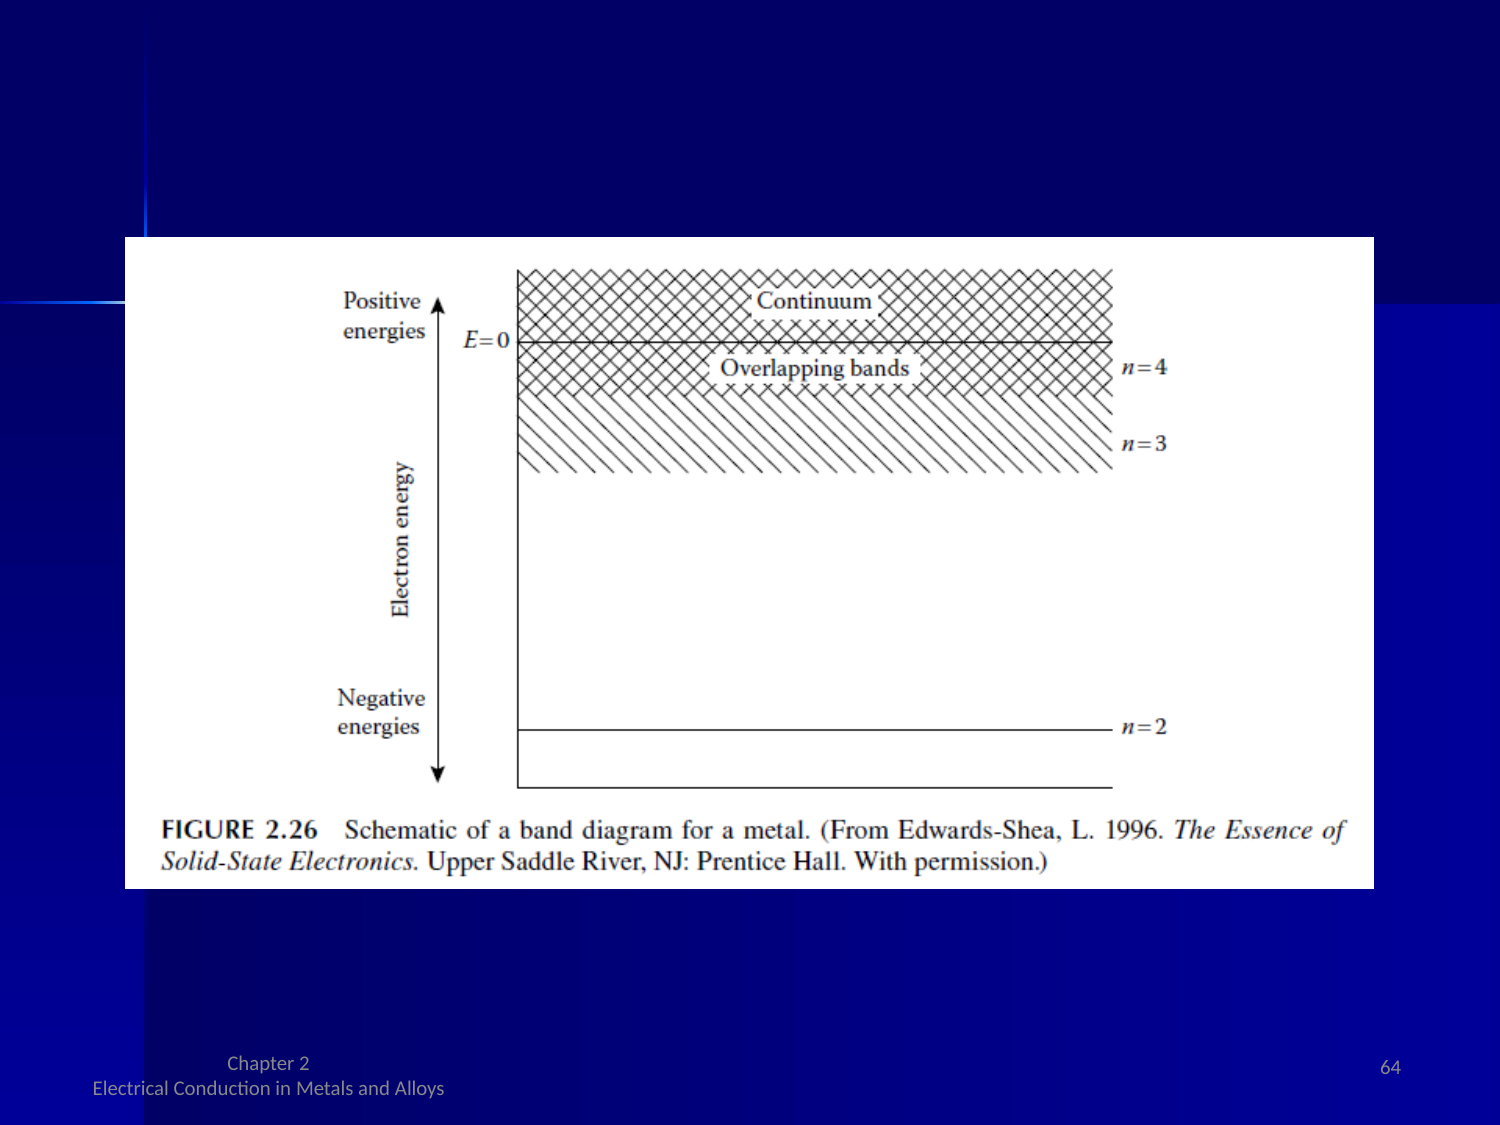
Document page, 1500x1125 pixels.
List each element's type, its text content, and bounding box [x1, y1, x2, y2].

slide_number Chapter 2 Electrical Conduction in Metals and Alloys [74, 1037, 463, 1113]
picture [124, 237, 1374, 890]
